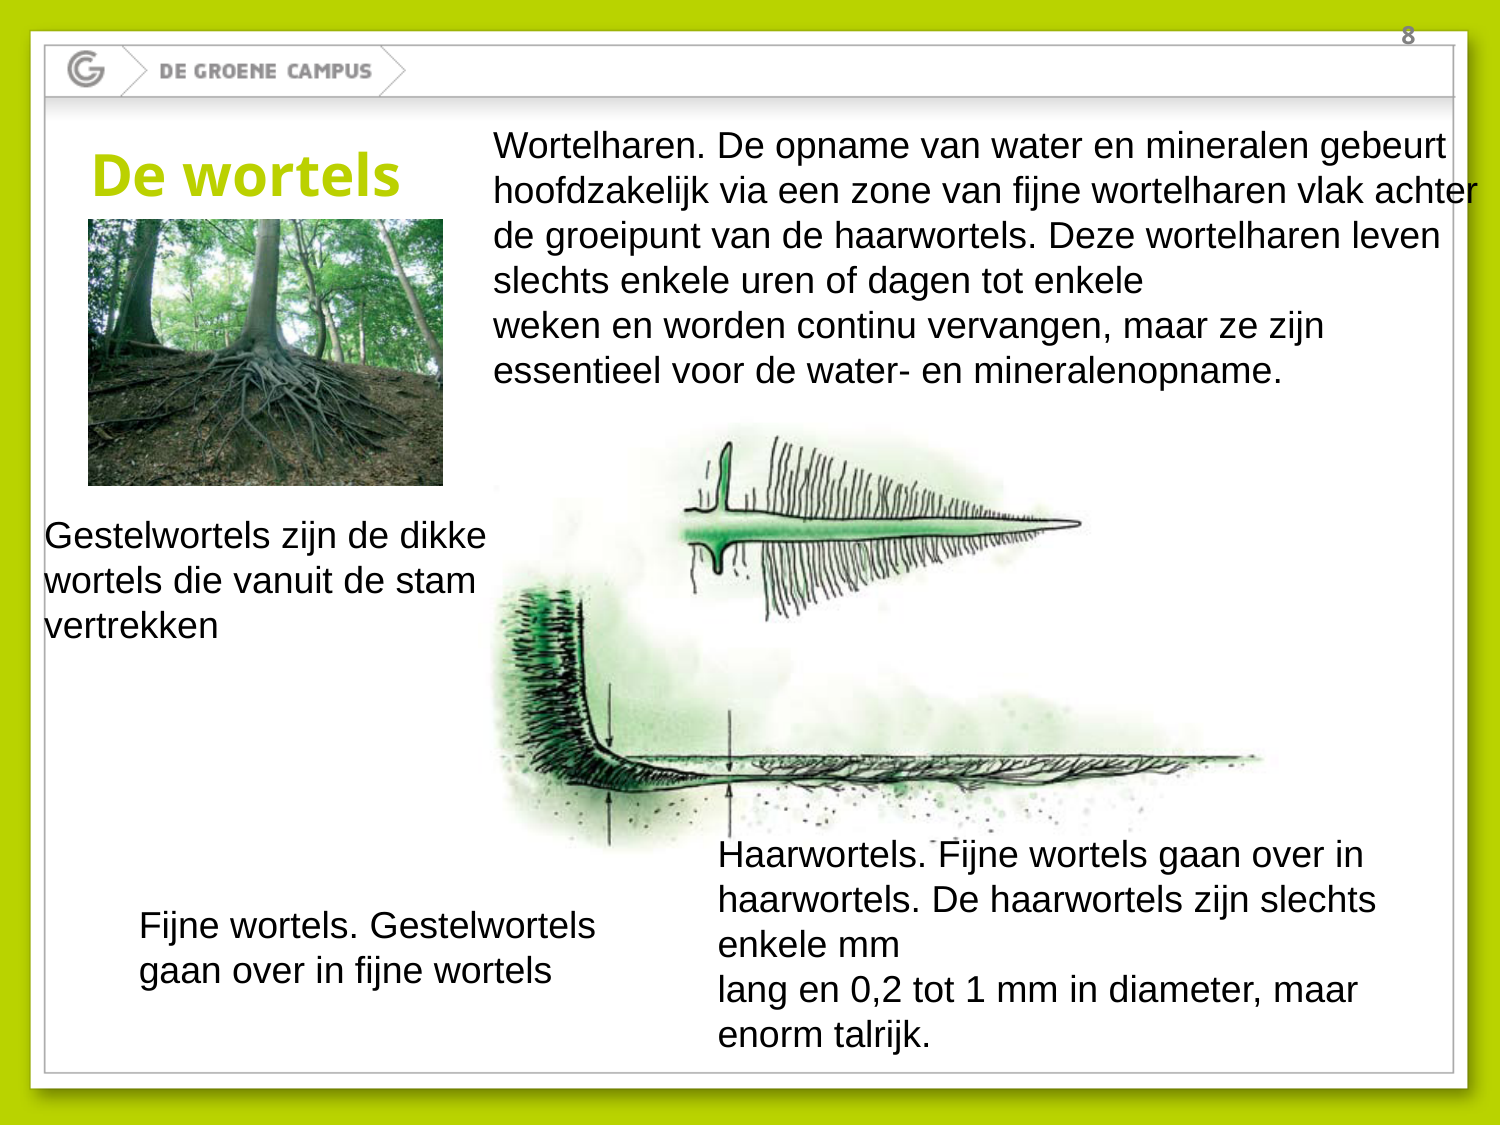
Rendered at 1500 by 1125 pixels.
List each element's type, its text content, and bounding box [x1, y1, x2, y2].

text_box Gestelwortels zijn de dikke wortels die vanuit de stam vertrekken [29, 503, 472, 654]
title De wortels [74, 79, 1351, 268]
text_box Haarwortels. Fijne wortels gaan over in haarwortels. De haarwortels zijn slechts enkele mm lang en 0,2 tot 1 mm in diameter, maar enorm talrijk. [702, 822, 1447, 1062]
slide_number 8 [1080, 11, 1431, 91]
picture [0, 0, 1500, 1125]
text_box Wortelharen. De opname van water en mineralen gebeurt hoofdzakelijk via een zone van fijne wortelharen vlak achter de groeipunt van de haarwortels. Deze wortelharen leven slechts enkele uren of dagen tot enkele weken en worden continu vervangen, maar ze zijn essentieel voor de water- en mineralenopname. [478, 113, 1500, 399]
text_box Fijne wortels. Gestelwortels gaan over in fijne wortels [123, 893, 691, 998]
